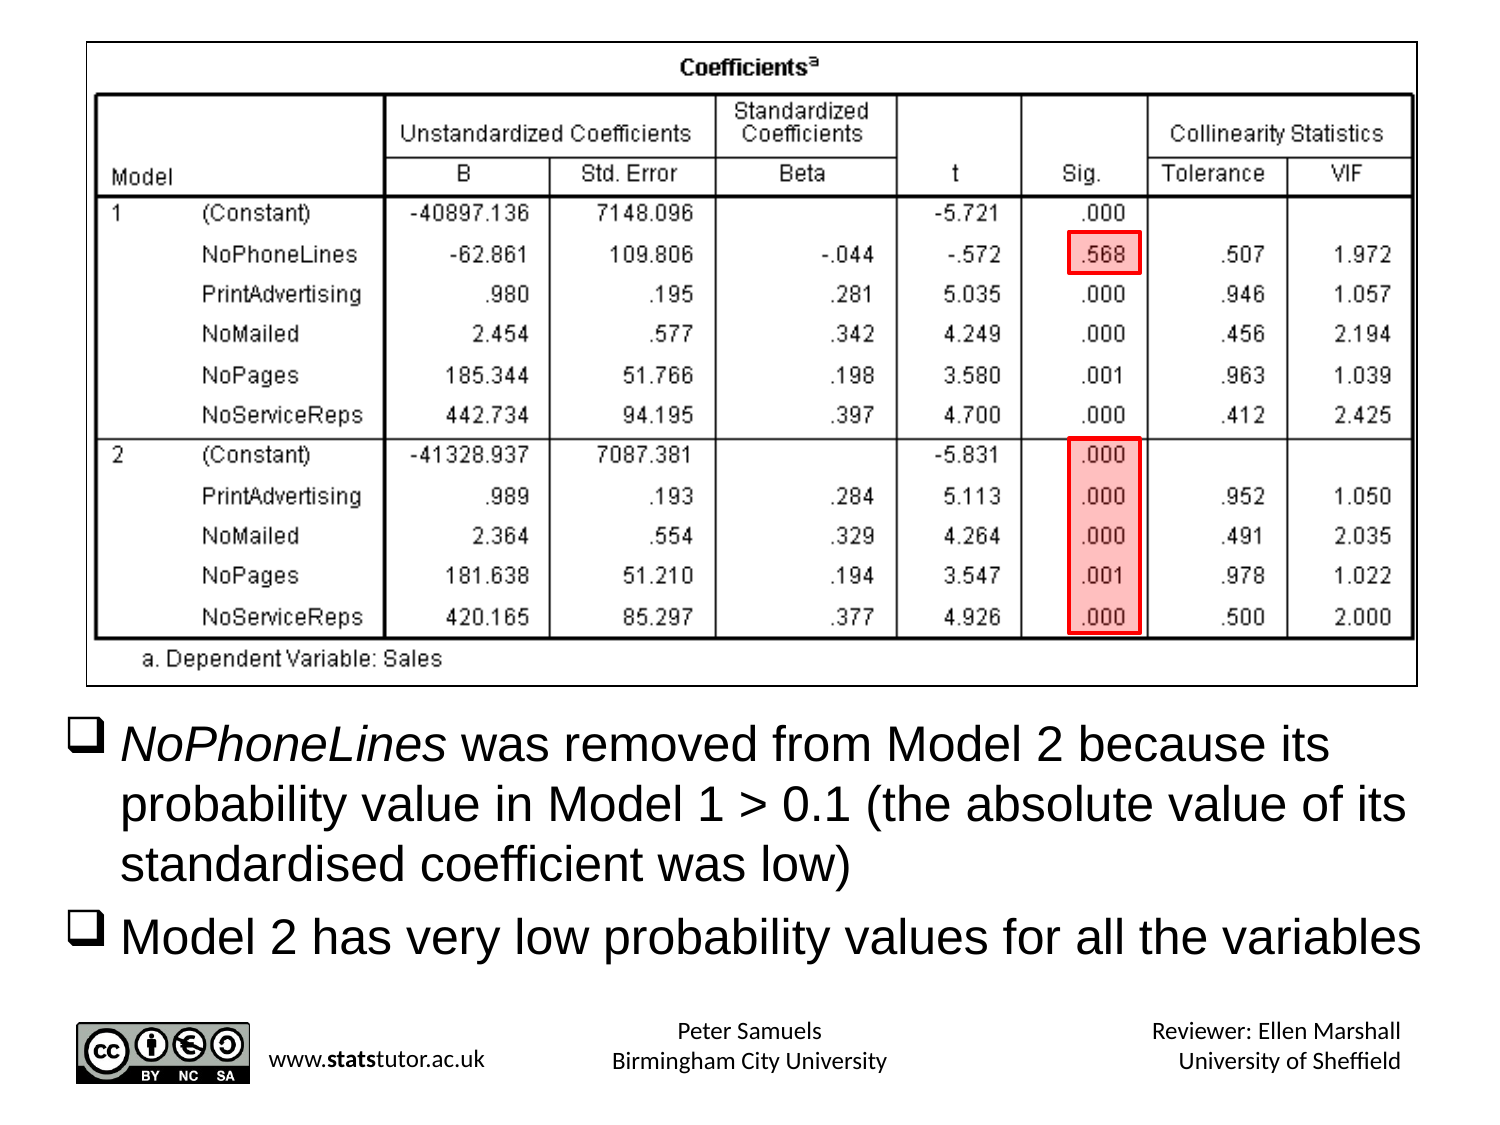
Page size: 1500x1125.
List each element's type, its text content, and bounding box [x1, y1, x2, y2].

picture [87, 42, 1417, 686]
text_box Reviewer: Ellen Marshall University of Sheffield [1038, 1007, 1417, 1083]
text_box www.statstutor.ac.uk [254, 1035, 573, 1080]
text_box NoPhoneLines was removed from Model 2 because its probability value in Model 1 > 0.1 (the absolute value of its standardised coefficient was low) Model 2 has very low probability values for all the variables [48, 704, 1455, 972]
picture [76, 1022, 251, 1084]
text_box Peter Samuels Birmingham City University [549, 1007, 951, 1083]
